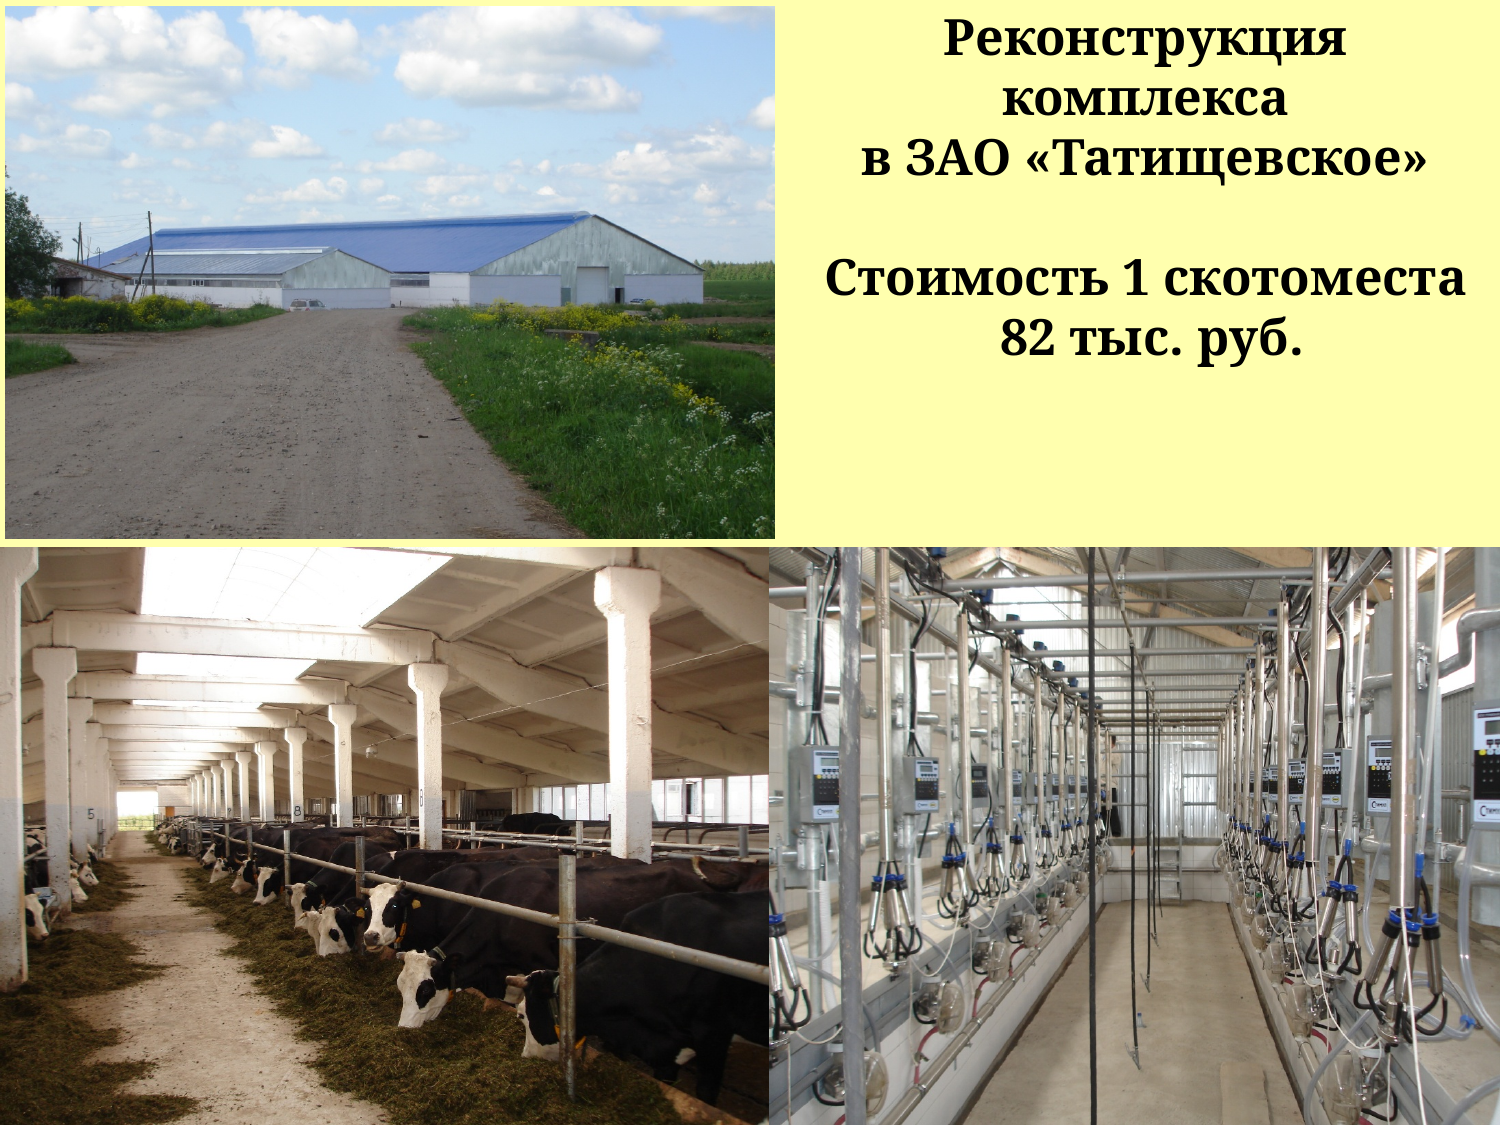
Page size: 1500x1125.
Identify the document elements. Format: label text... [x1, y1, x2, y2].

picture [0, 547, 1500, 1125]
picture [5, 6, 775, 540]
text_box Реконструкция комплекса в ЗАО «Татищевское» Стоимость 1 скотоместа 82 тыс. руб. [809, 2, 1483, 369]
